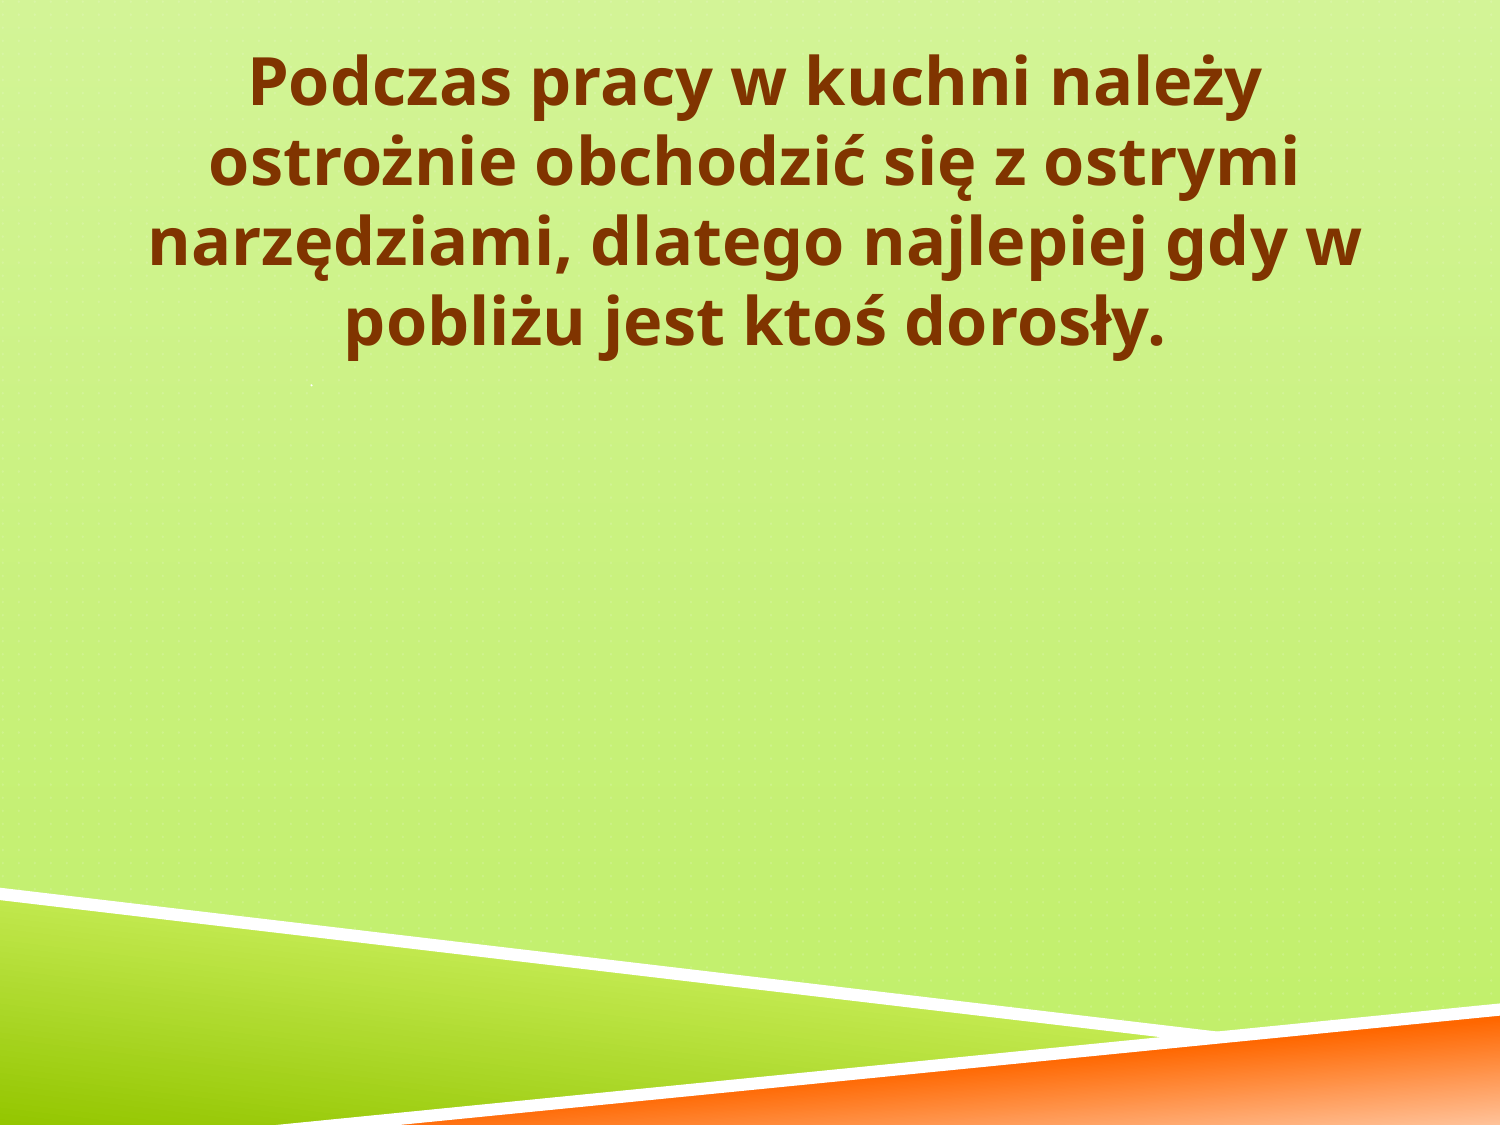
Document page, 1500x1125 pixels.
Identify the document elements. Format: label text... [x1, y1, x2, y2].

list Podczas pracy w kuchni należy ostrożnie obchodzić się z ostrymi narzędziami, dlatego najlepiej gdy w pobliżu jest ktoś dorosły. [111, 30, 1388, 644]
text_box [311, 385, 1186, 1095]
